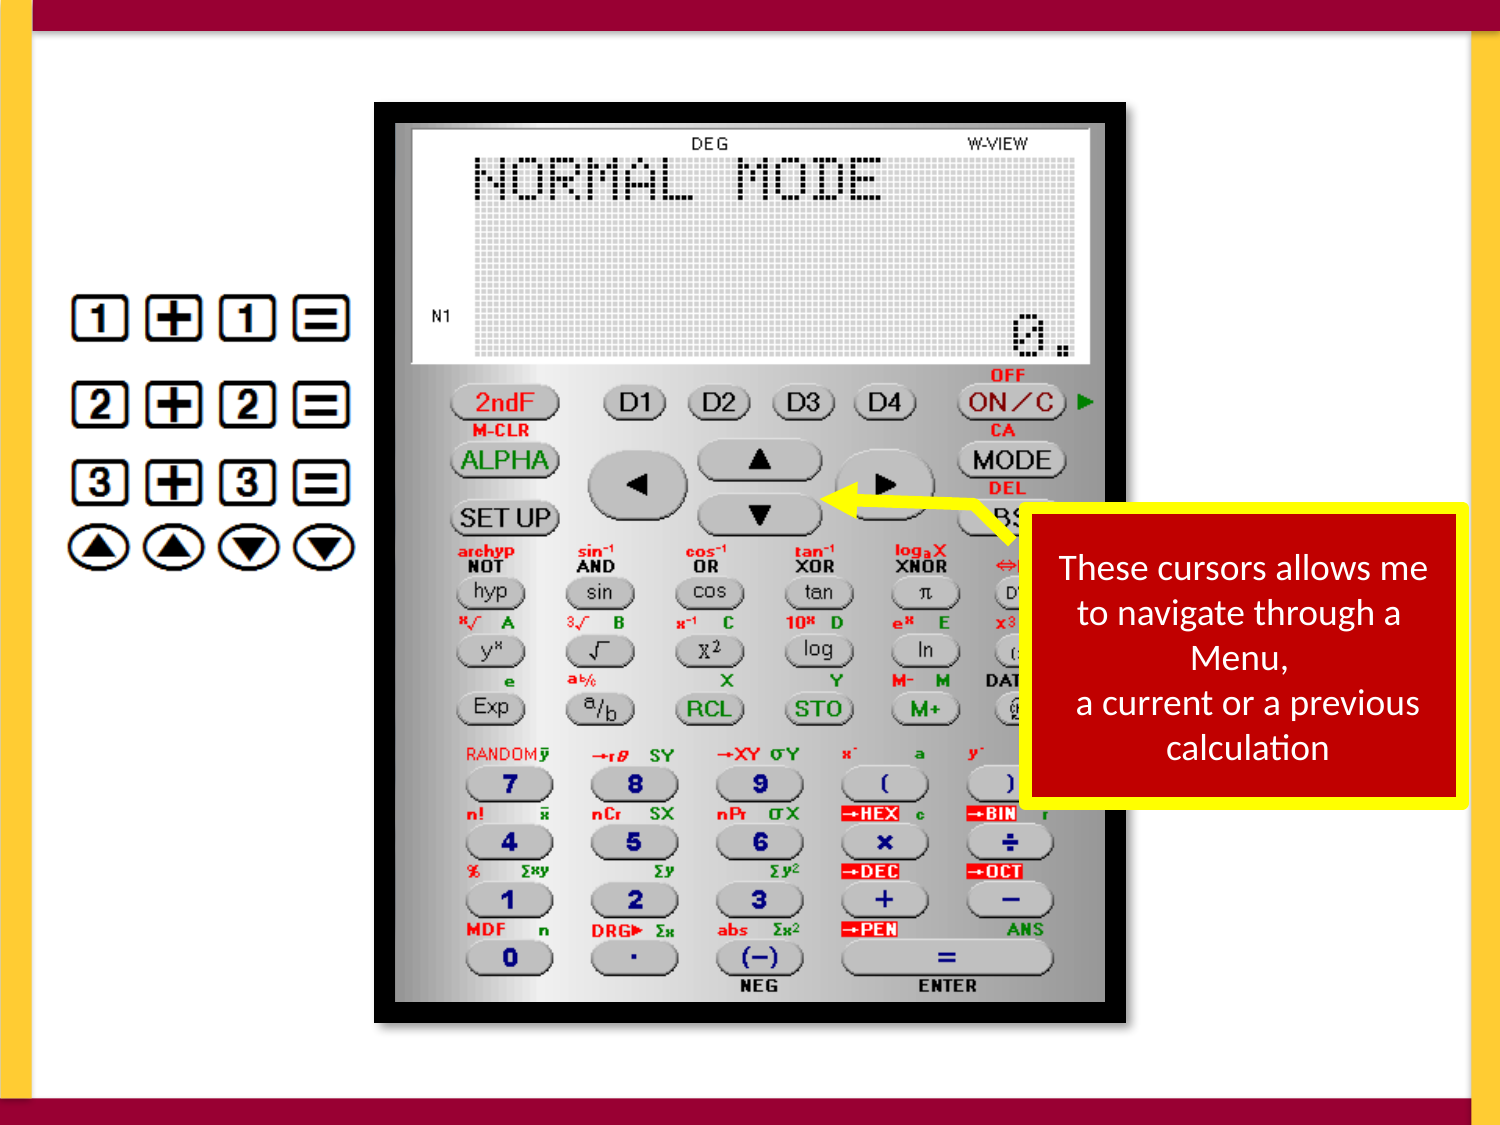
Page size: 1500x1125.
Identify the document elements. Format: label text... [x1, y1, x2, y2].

picture [64, 285, 362, 351]
text_box These cursors allows me to navigate through a Menu, a current or a previous calculation [1023, 506, 1464, 805]
picture [395, 123, 1105, 1002]
text_box These cursors allows me to navigate through a Menu, a current or a previous calculation [819, 493, 1014, 544]
picture [61, 514, 359, 576]
picture [61, 449, 359, 509]
picture [61, 373, 359, 432]
